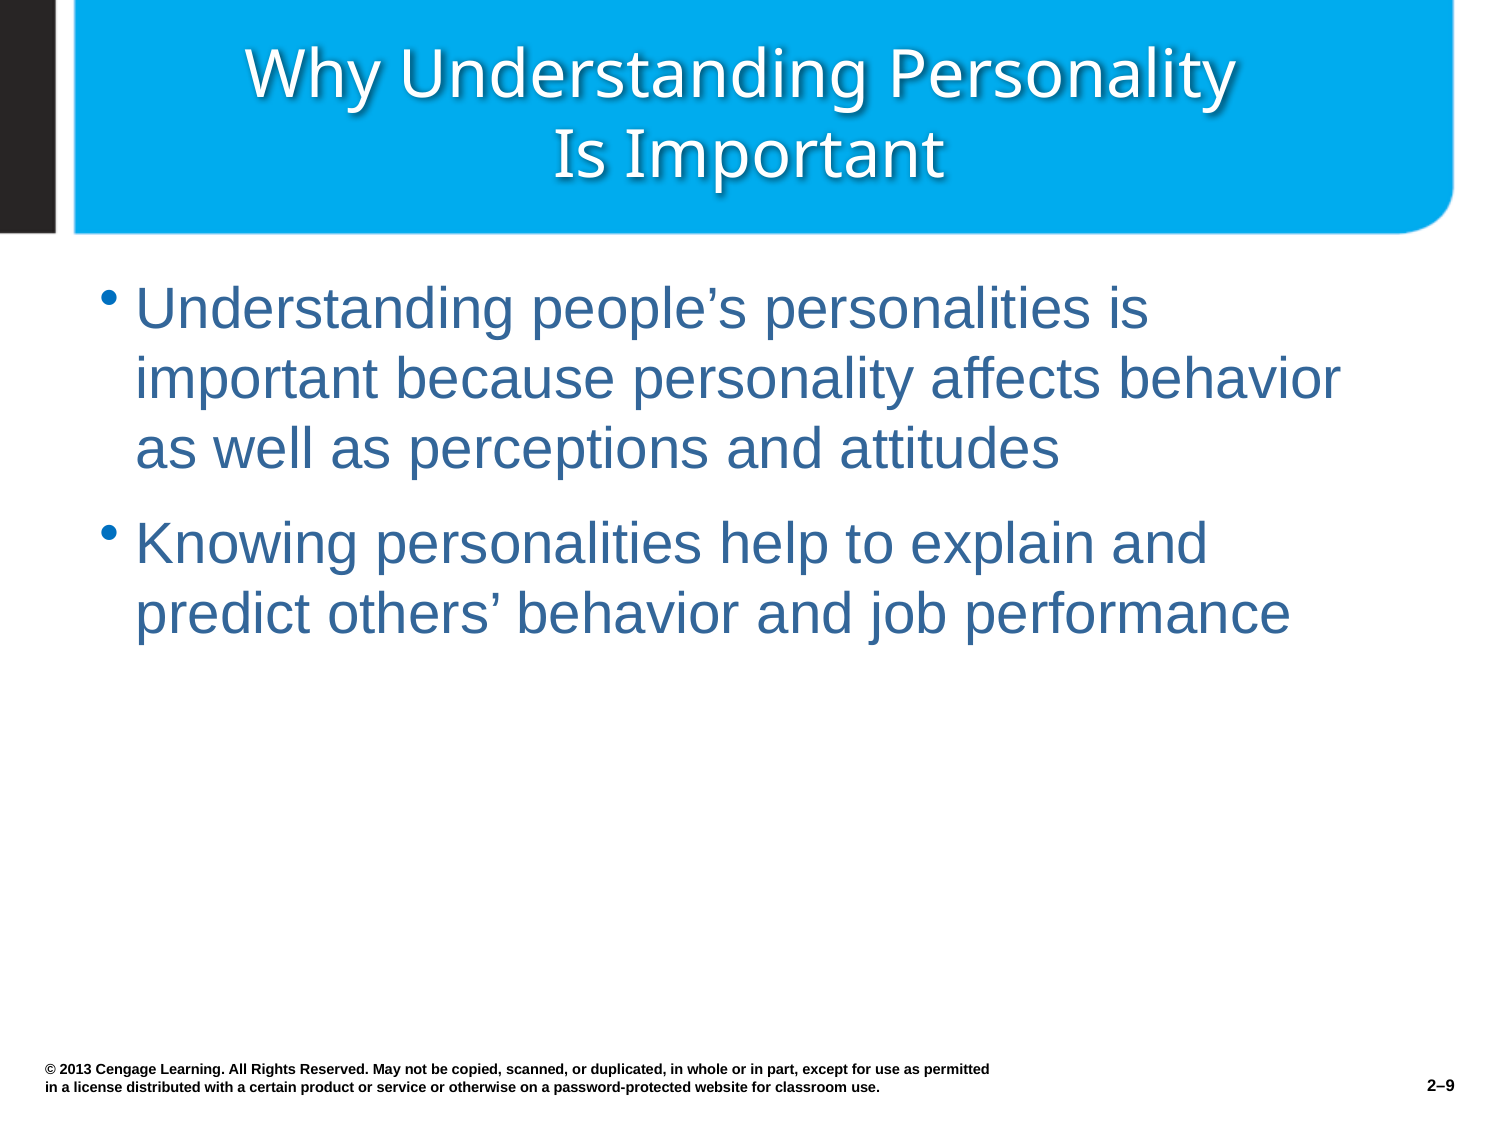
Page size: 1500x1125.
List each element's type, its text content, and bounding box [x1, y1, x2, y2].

list Understanding people’s personalities is important because personality affects behavior as well as perceptions and attitudes Knowing personalities help to explain and predict others’ behavior and job performance [84, 262, 1414, 1043]
picture [0, 0, 1456, 238]
title Why Understanding Personality Is Important [87, 23, 1413, 201]
slide_number 2–9 [1092, 1042, 1455, 1103]
footer © 2013 Cengage Learning. All Rights Reserved. May not be copied, scanned, or duplicated, in whole or in part, except for use as permitted in a license distributed with a certain product or service or otherwise on a password-protected website for classroom use. [45, 1042, 1005, 1103]
